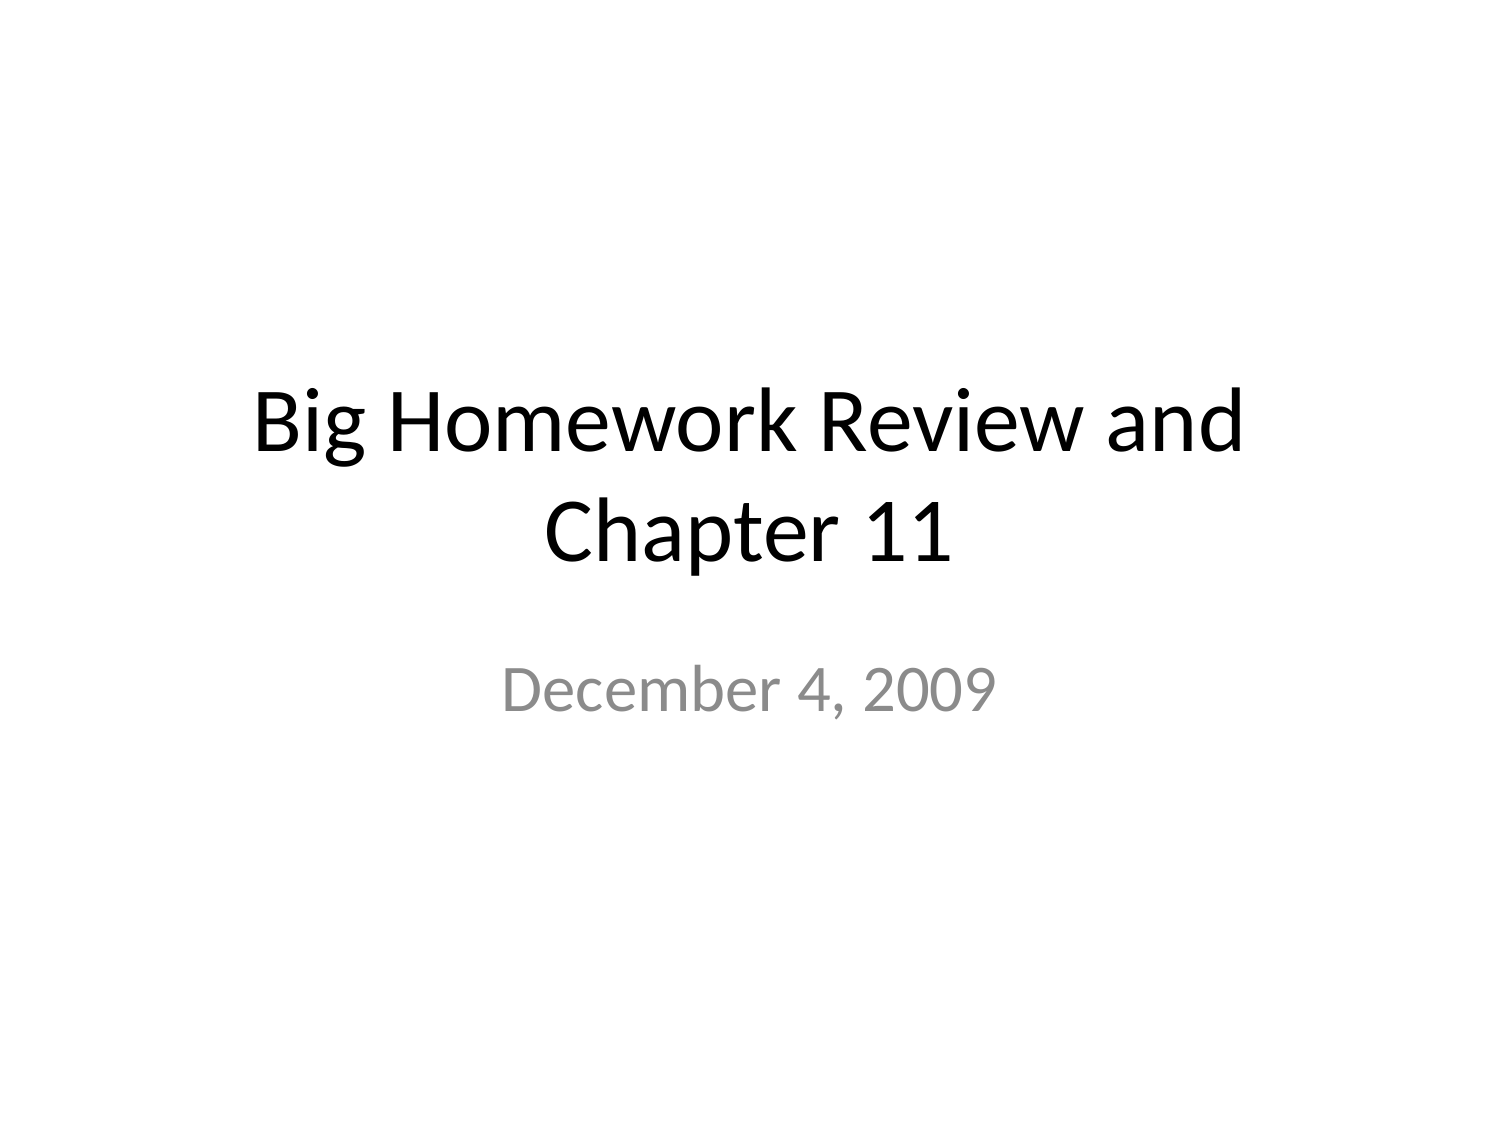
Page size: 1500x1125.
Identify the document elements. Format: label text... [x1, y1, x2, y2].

title Big Homework Review and Chapter 11 [112, 349, 1388, 591]
subtitle December 4, 2009 [225, 637, 1275, 925]
